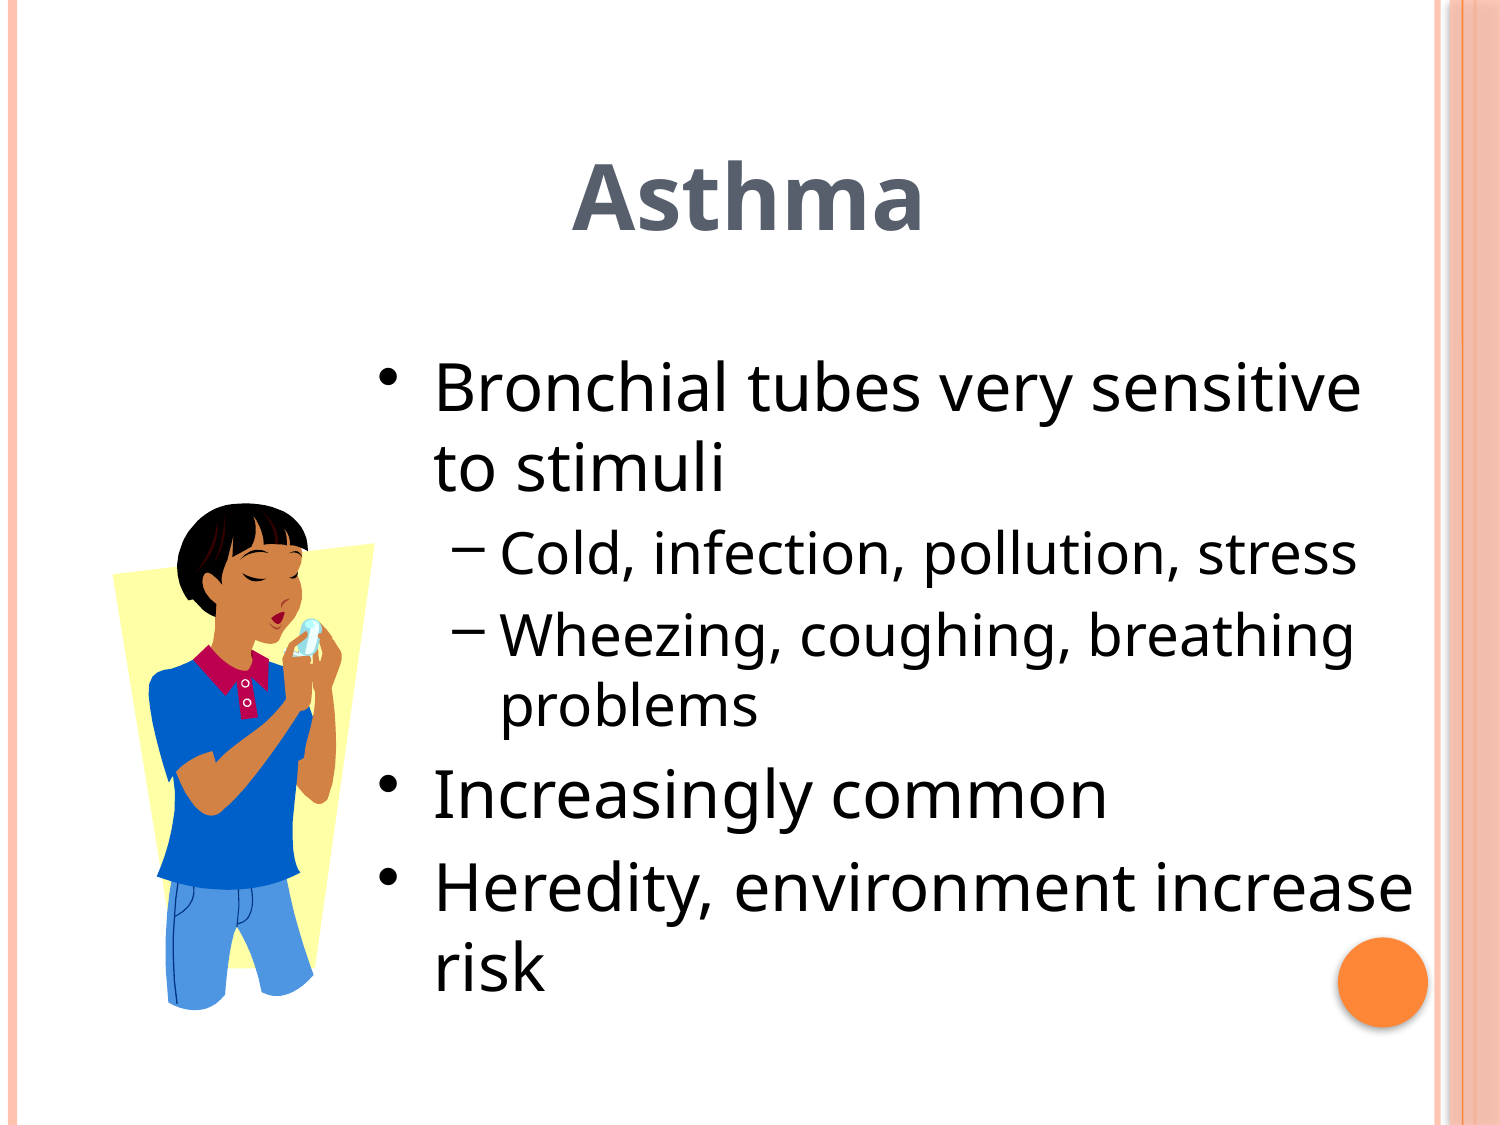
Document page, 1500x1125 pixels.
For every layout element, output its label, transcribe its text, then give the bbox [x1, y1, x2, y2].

picture [111, 499, 376, 1025]
text_box Asthma [112, 99, 1388, 288]
text_box Bronchial tubes very sensitive to stimuli Cold, infection, pollution, stress Wheezing, coughing, breathing problems Increasingly common Heredity, environment increase risk [362, 337, 1438, 1050]
